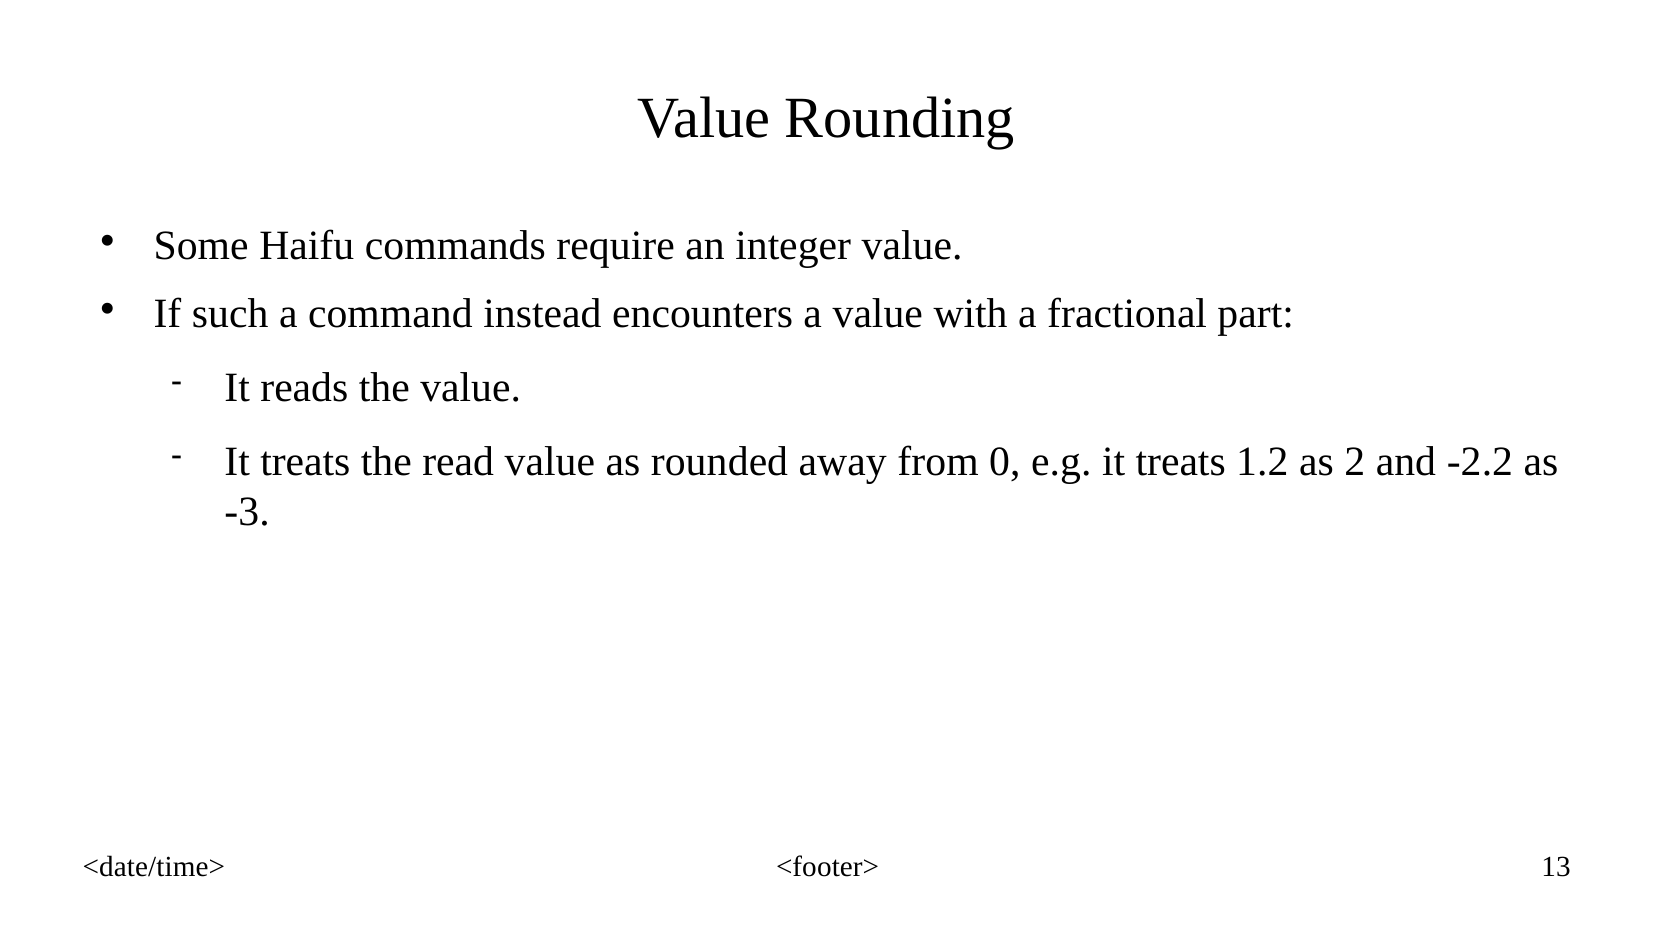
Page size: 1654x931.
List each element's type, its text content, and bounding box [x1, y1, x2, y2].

text_box Some Haifu commands require an integer value. If such a command instead encounters a value with a fractional part: It reads the value. It treats the read value as rounded away from 0, e.g. it treats 1.2 as 2 and -2.2 as -3. [82, 217, 1571, 758]
text_box Value Rounding [82, 37, 1571, 193]
